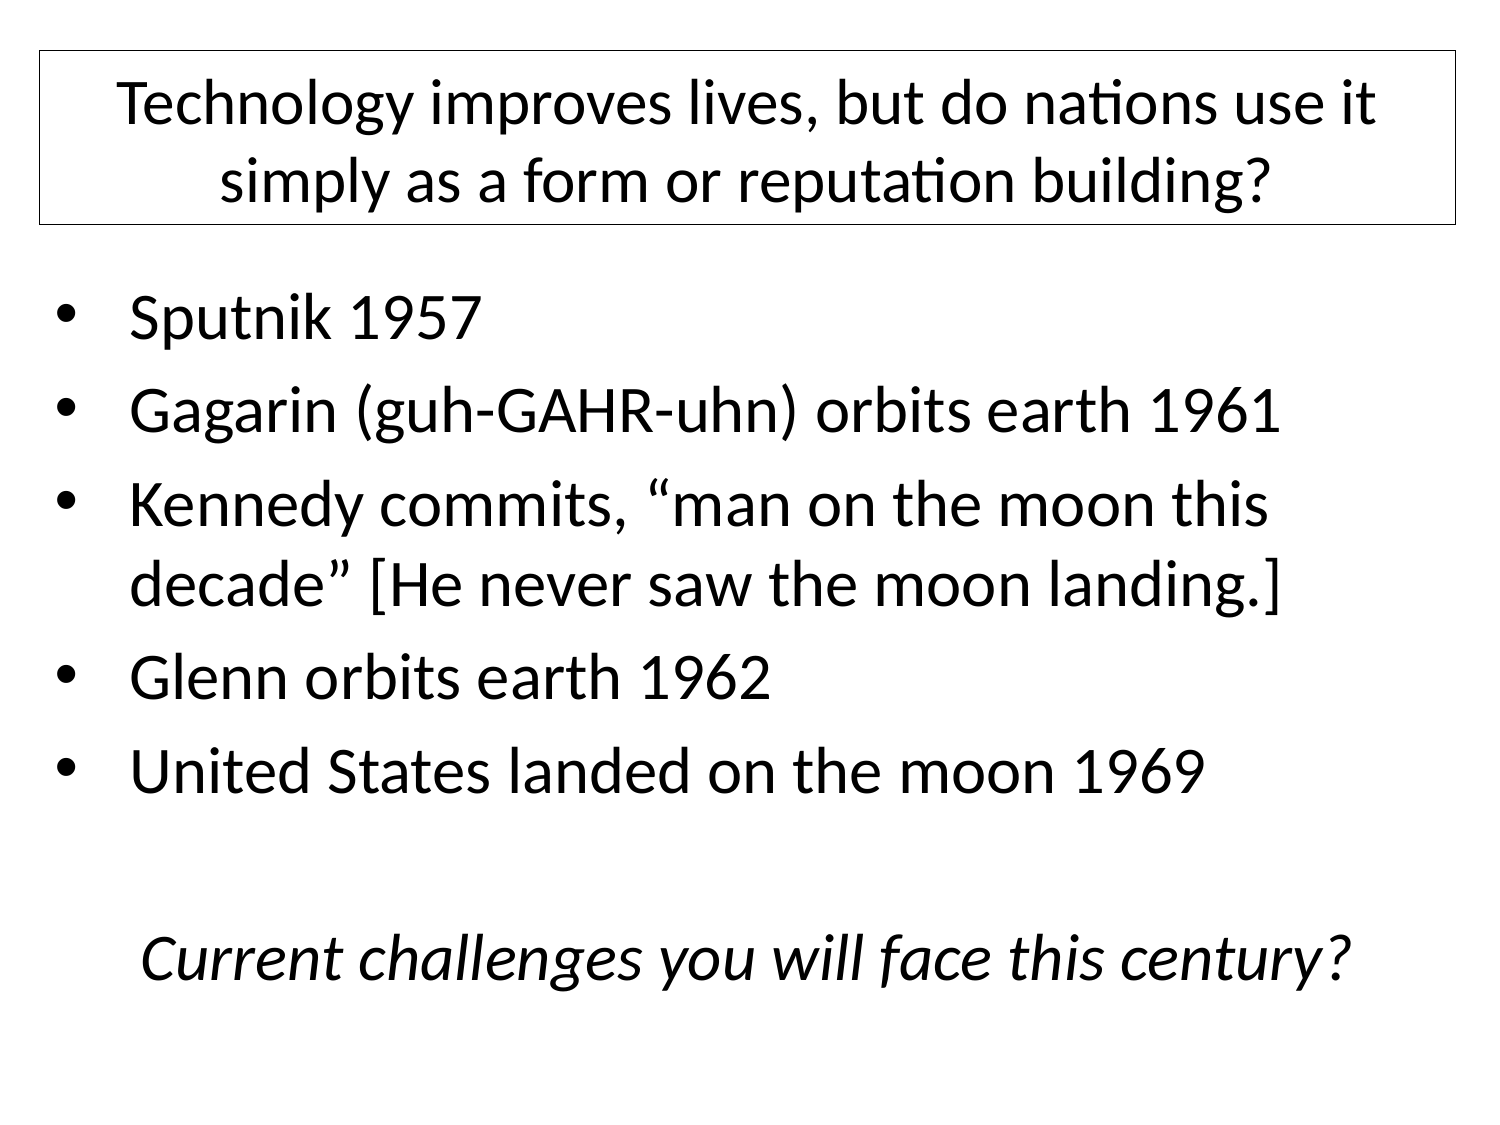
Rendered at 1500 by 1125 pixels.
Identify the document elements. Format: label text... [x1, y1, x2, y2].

title Technology improves lives, but do nations use it simply as a form or reputation building? [39, 50, 1456, 225]
subtitle Sputnik 1957 Gagarin (guh-GAHR-uhn) orbits earth 1961 Kennedy commits, “man on the moon this decade” [He never saw the moon landing.] Glenn orbits earth 1962 United States landed on the moon 1969 Current challenges you will face this century? [39, 265, 1456, 1084]
